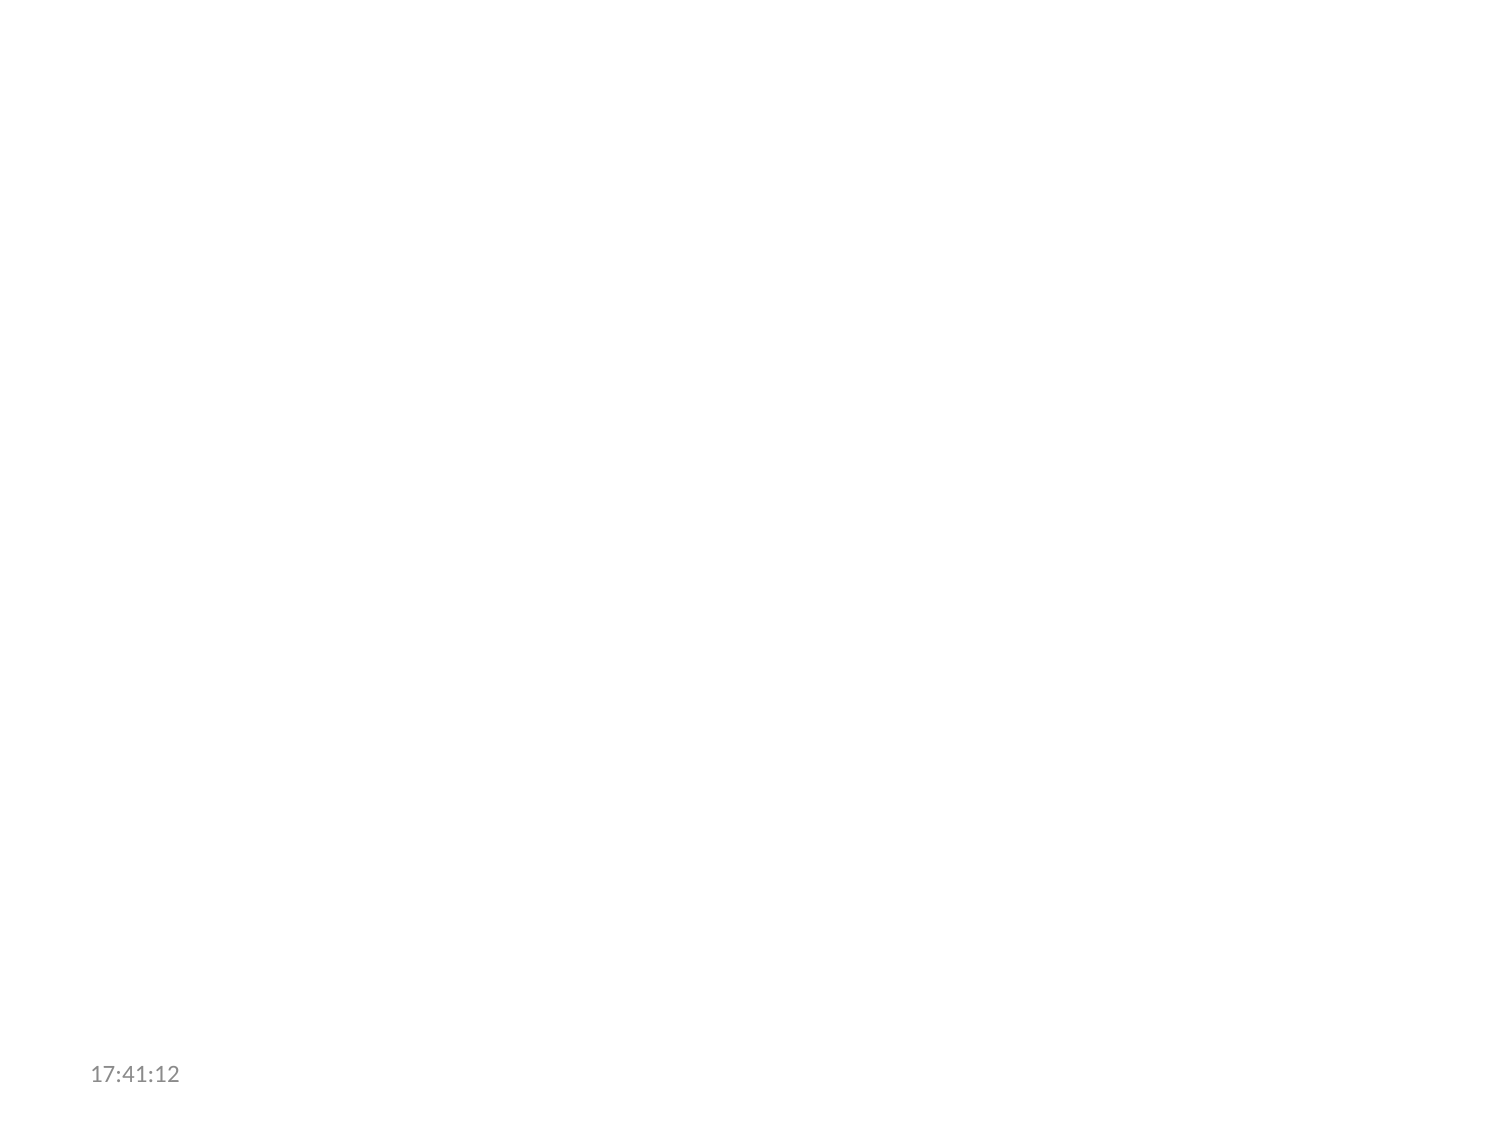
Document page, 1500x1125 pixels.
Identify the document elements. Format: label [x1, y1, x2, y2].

slide_number [75, 1042, 425, 1103]
